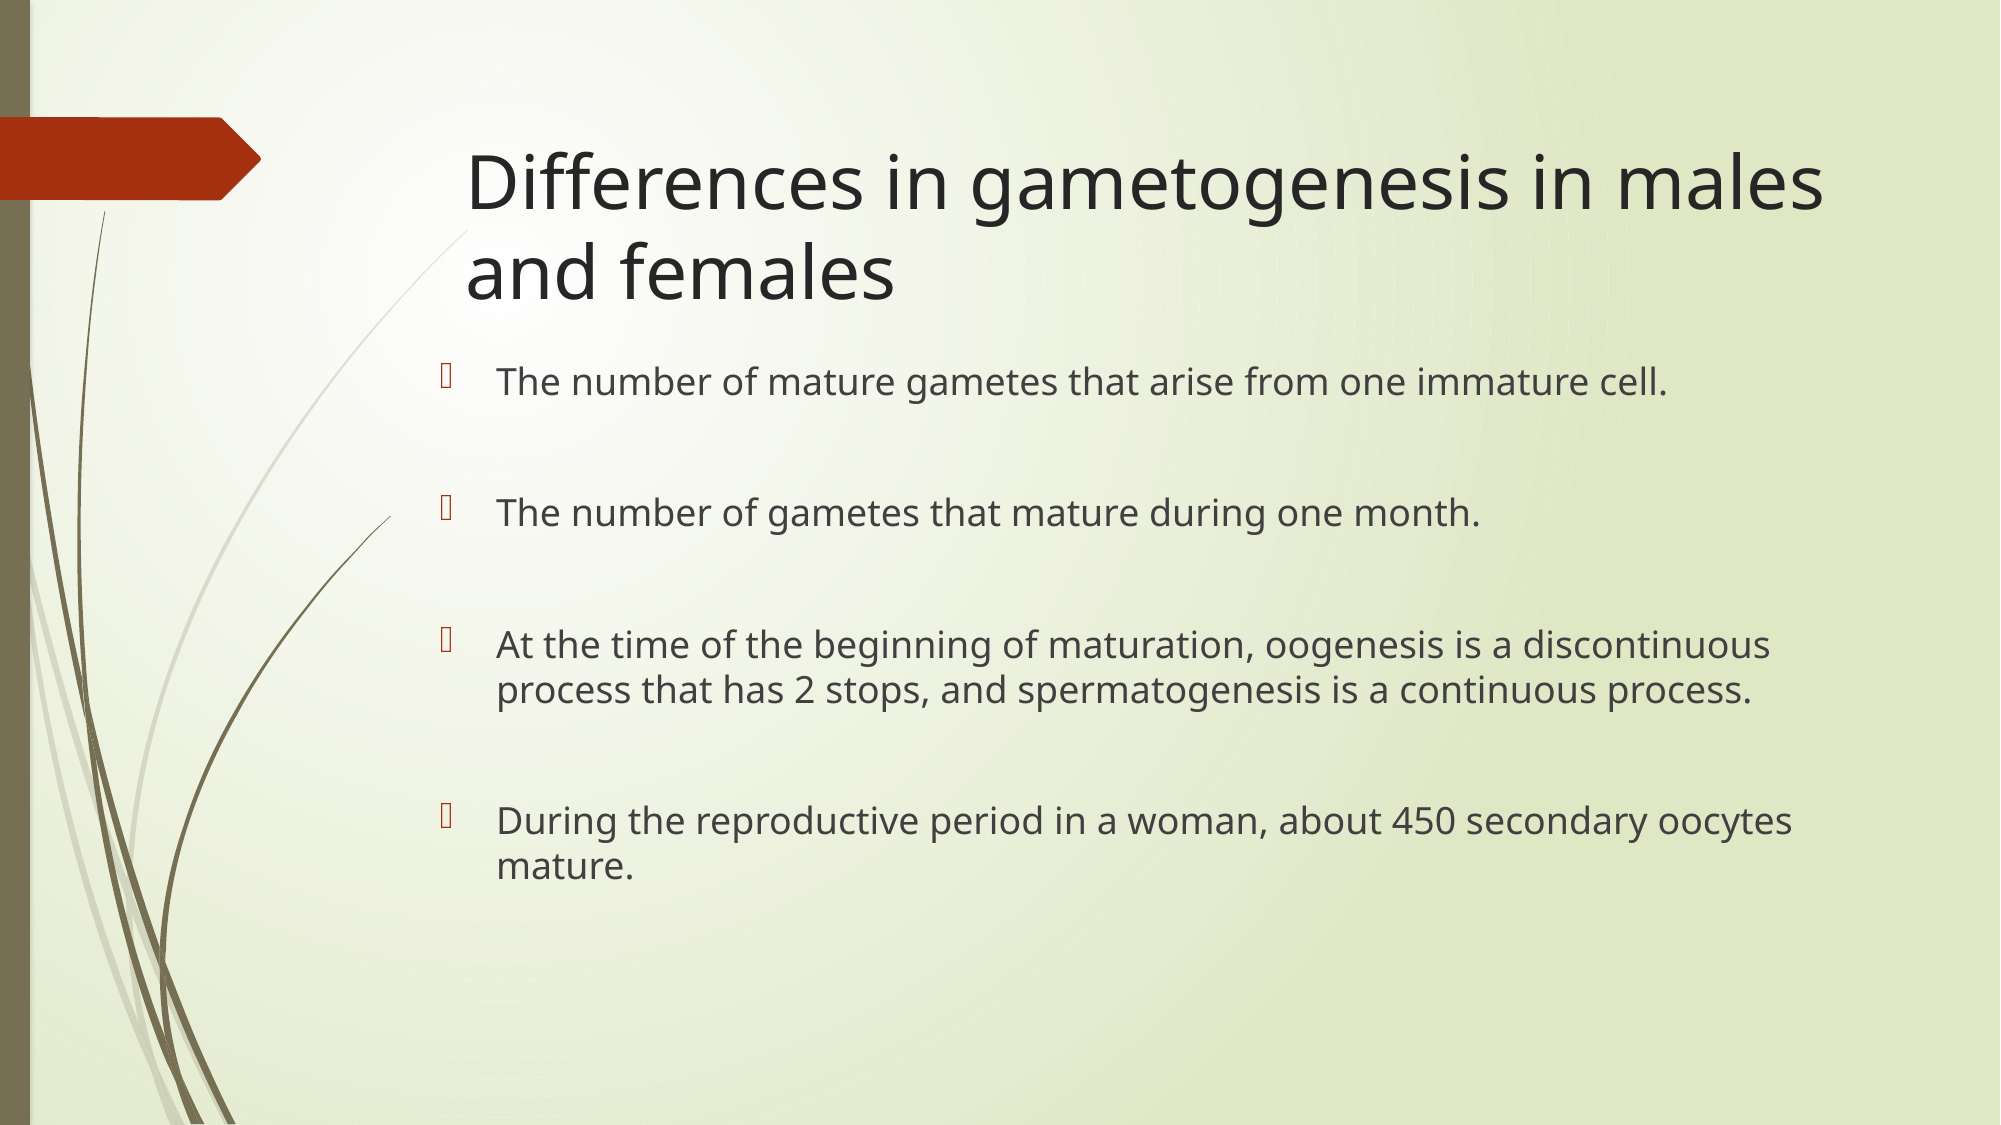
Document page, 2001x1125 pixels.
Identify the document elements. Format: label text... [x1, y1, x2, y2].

list The number of mature gametes that arise from one immature cell. The number of gametes that mature during one month. At the time of the beginning of maturation, oogenesis is a discontinuous process that has 2 stops, and spermatogenesis is a continuous process. During the reproductive period in a woman, about 450 secondary oocytes mature. [424, 350, 1888, 970]
text_box Differences in gametogenesis in males and females [450, 127, 1913, 338]
